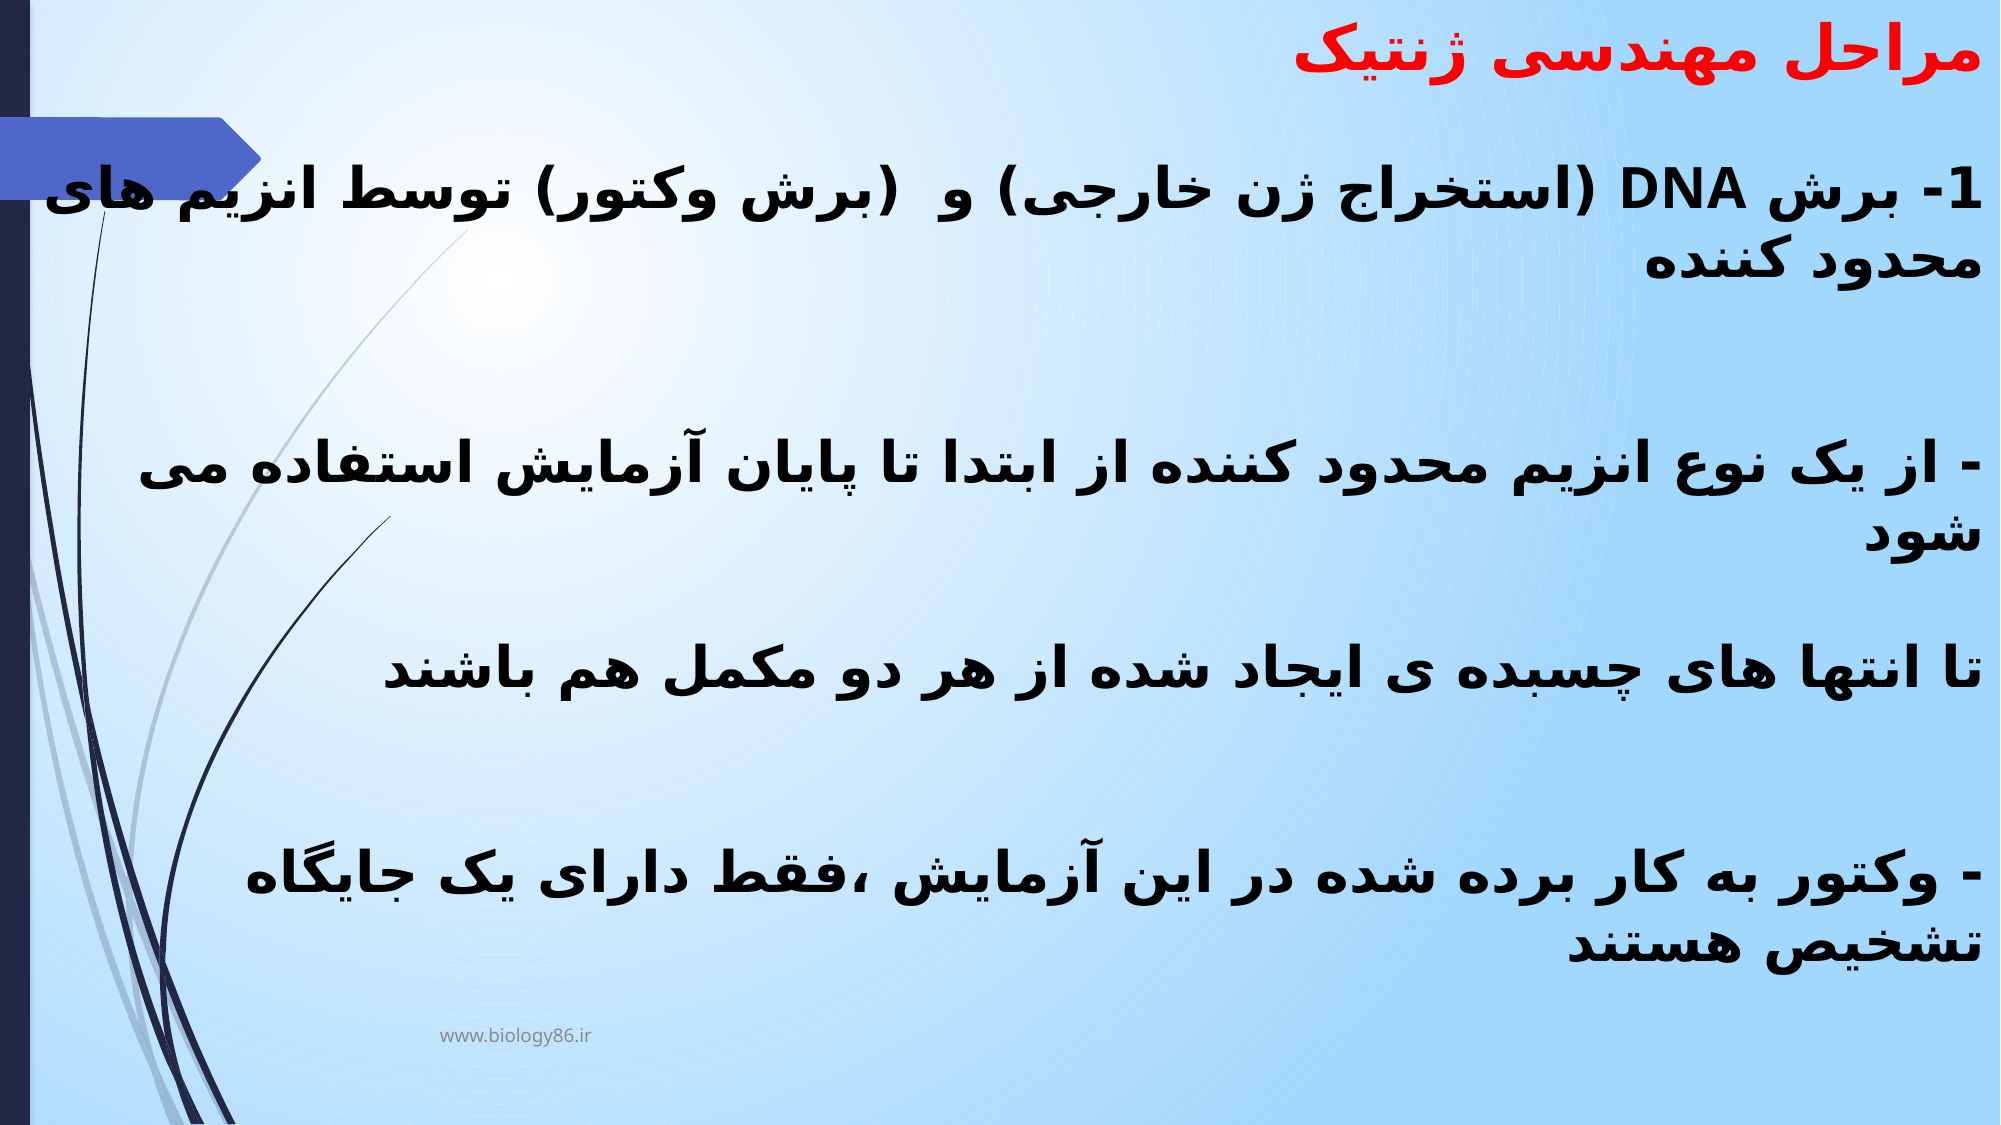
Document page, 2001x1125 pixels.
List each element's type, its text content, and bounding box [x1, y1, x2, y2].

footer www.biology86.ir [424, 1006, 1675, 1067]
title مراحل مهندسی ژنتیک 1- برش DNA (استخراج ژن خارجی) و (برش وکتور) توسط انزیم های محدود کننده - از یک نوع انزیم محدود کننده از ابتدا تا پایان آزمایش استفاده می شود تا انتها های چسبده ی ایجاد شده از هر دو مکمل هم باشند - وکتور به کار برده شده در این آزمایش ،فقط دارای یک جایگاه تشخیص هستند [0, 0, 2000, 1125]
